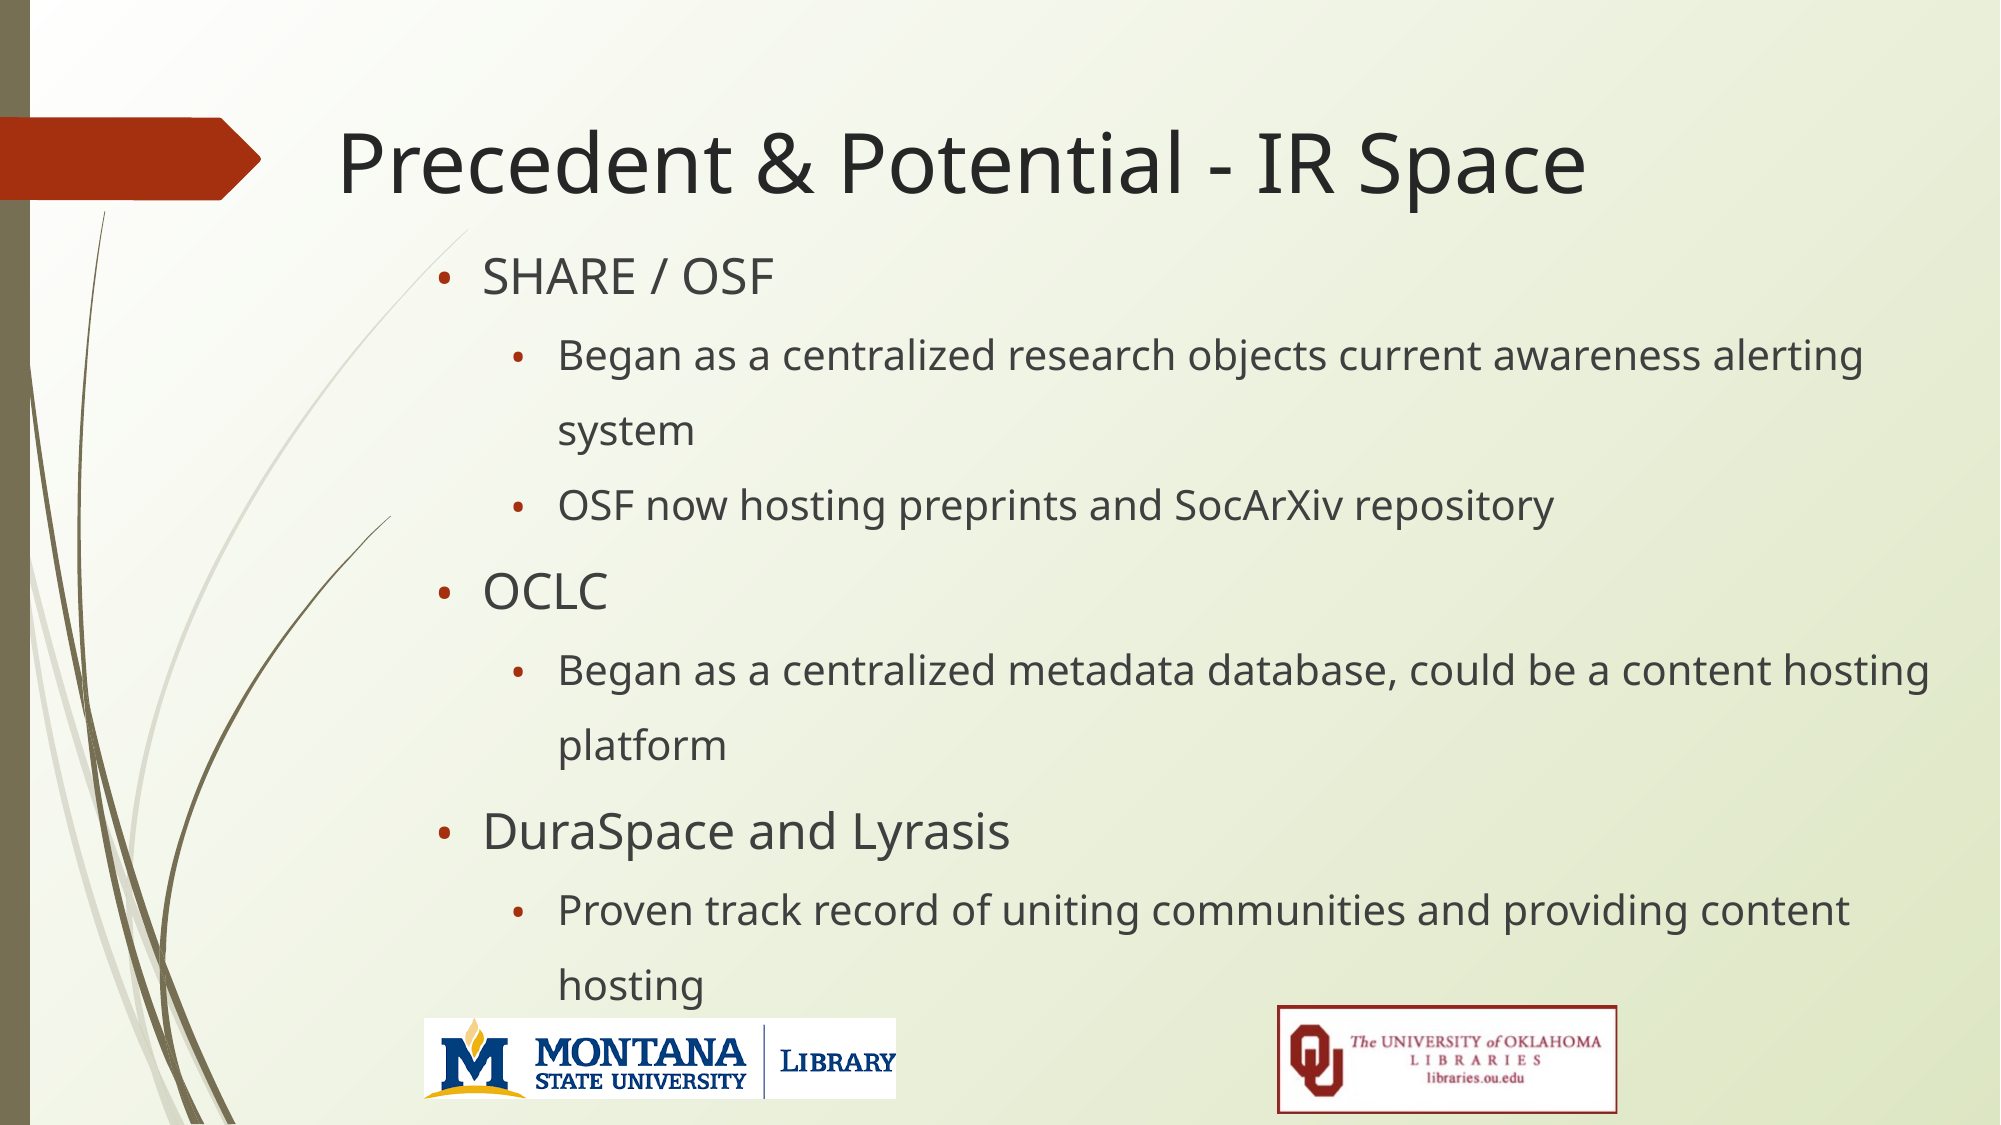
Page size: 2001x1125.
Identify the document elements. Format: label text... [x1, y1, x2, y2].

picture [1277, 1005, 1618, 1114]
picture [424, 1018, 896, 1099]
title Precedent & Potential - IR Space [321, 102, 1888, 313]
list SHARE / OSF Began as a centralized research objects current awareness alerting system OSF now hosting preprints and SocArXiv repository OCLC Began as a centralized metadata database, could be a content hosting platform DuraSpace and Lyrasis Proven track record of uniting communities and providing content hosting [345, 206, 1954, 967]
